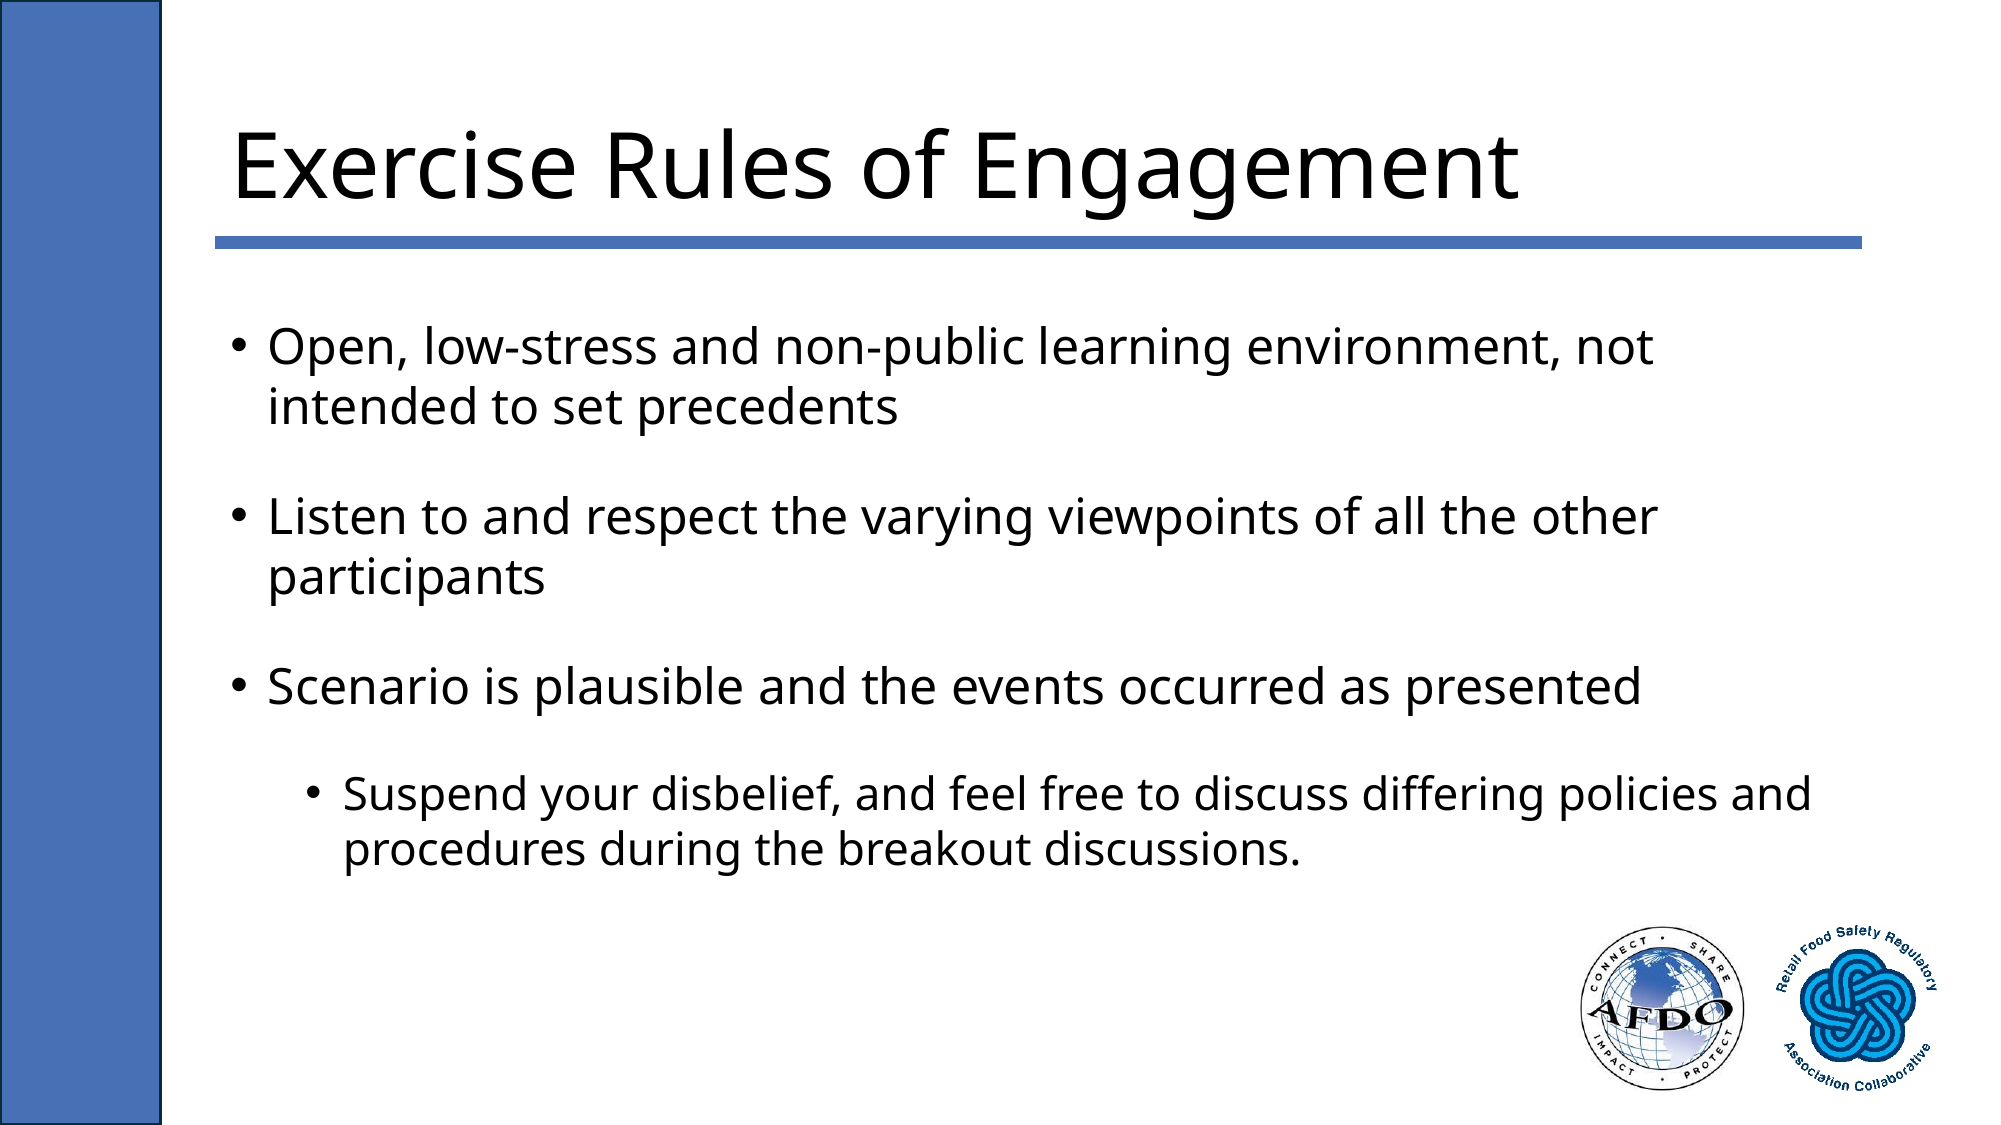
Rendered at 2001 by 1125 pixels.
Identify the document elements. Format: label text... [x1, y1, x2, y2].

picture [1579, 925, 1745, 1091]
picture [1776, 925, 1937, 1091]
title Exercise Rules of Engagement [215, 110, 1863, 227]
list Open, low-stress and non-public learning environment, not intended to set precedents Listen to and respect the varying viewpoints of all the other participants Scenario is plausible and the events occurred as presented Suspend your disbelief, and feel free to discuss differing policies and procedures during the breakout discussions. [215, 306, 1863, 827]
